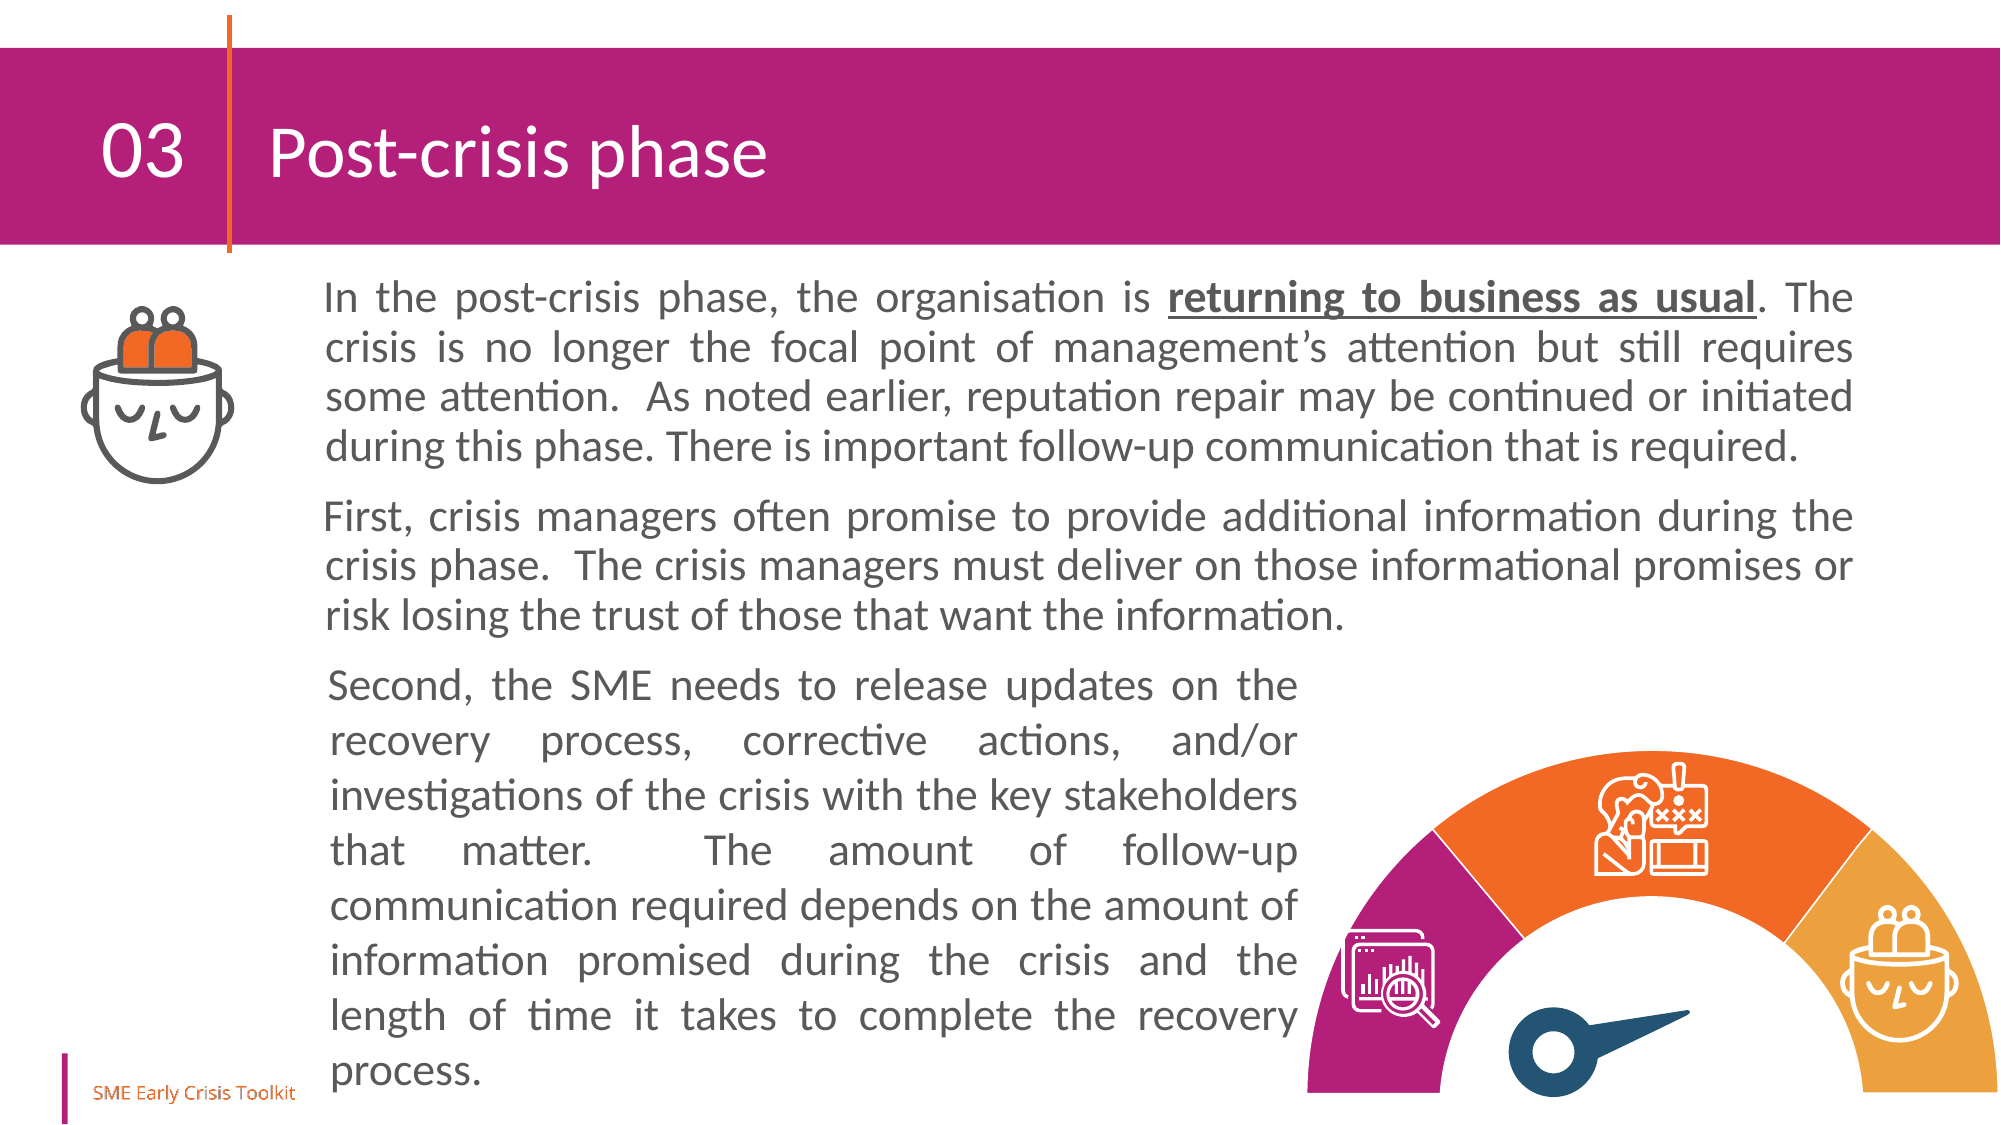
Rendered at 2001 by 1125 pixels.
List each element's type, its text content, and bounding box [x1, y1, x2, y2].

text_box [1537, 1094, 1570, 1098]
text_box 03 Post-crisis phase [86, 56, 227, 245]
list In the post-crisis phase, the organisation is returning to business as usual. The crisis is no longer the focal point of management’s attention but still requires some attention. As noted earlier, reputation repair may be continued or initiated during this phase. There is important follow-up communication that is required. First, crisis managers often promise to provide additional information during the crisis phase. The crisis managers must deliver on those informational promises or risk losing the trust of those that want the information. [308, 265, 1870, 1029]
text_box 03 Post-crisis phase [232, 56, 2000, 245]
picture [83, 1080, 295, 1104]
text_box Second, the SME needs to release updates on the recovery process, corrective actions, and/or investigations of the crisis with the key stakeholders that matter. The amount of follow-up communication required depends on the amount of information promised during the crisis and the length of time it takes to complete the recovery process. [312, 647, 1314, 1102]
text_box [1306, 750, 1999, 1094]
text_box [227, 15, 232, 253]
text_box [232, 47, 2000, 56]
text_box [80, 305, 235, 485]
text_box [0, 47, 227, 246]
